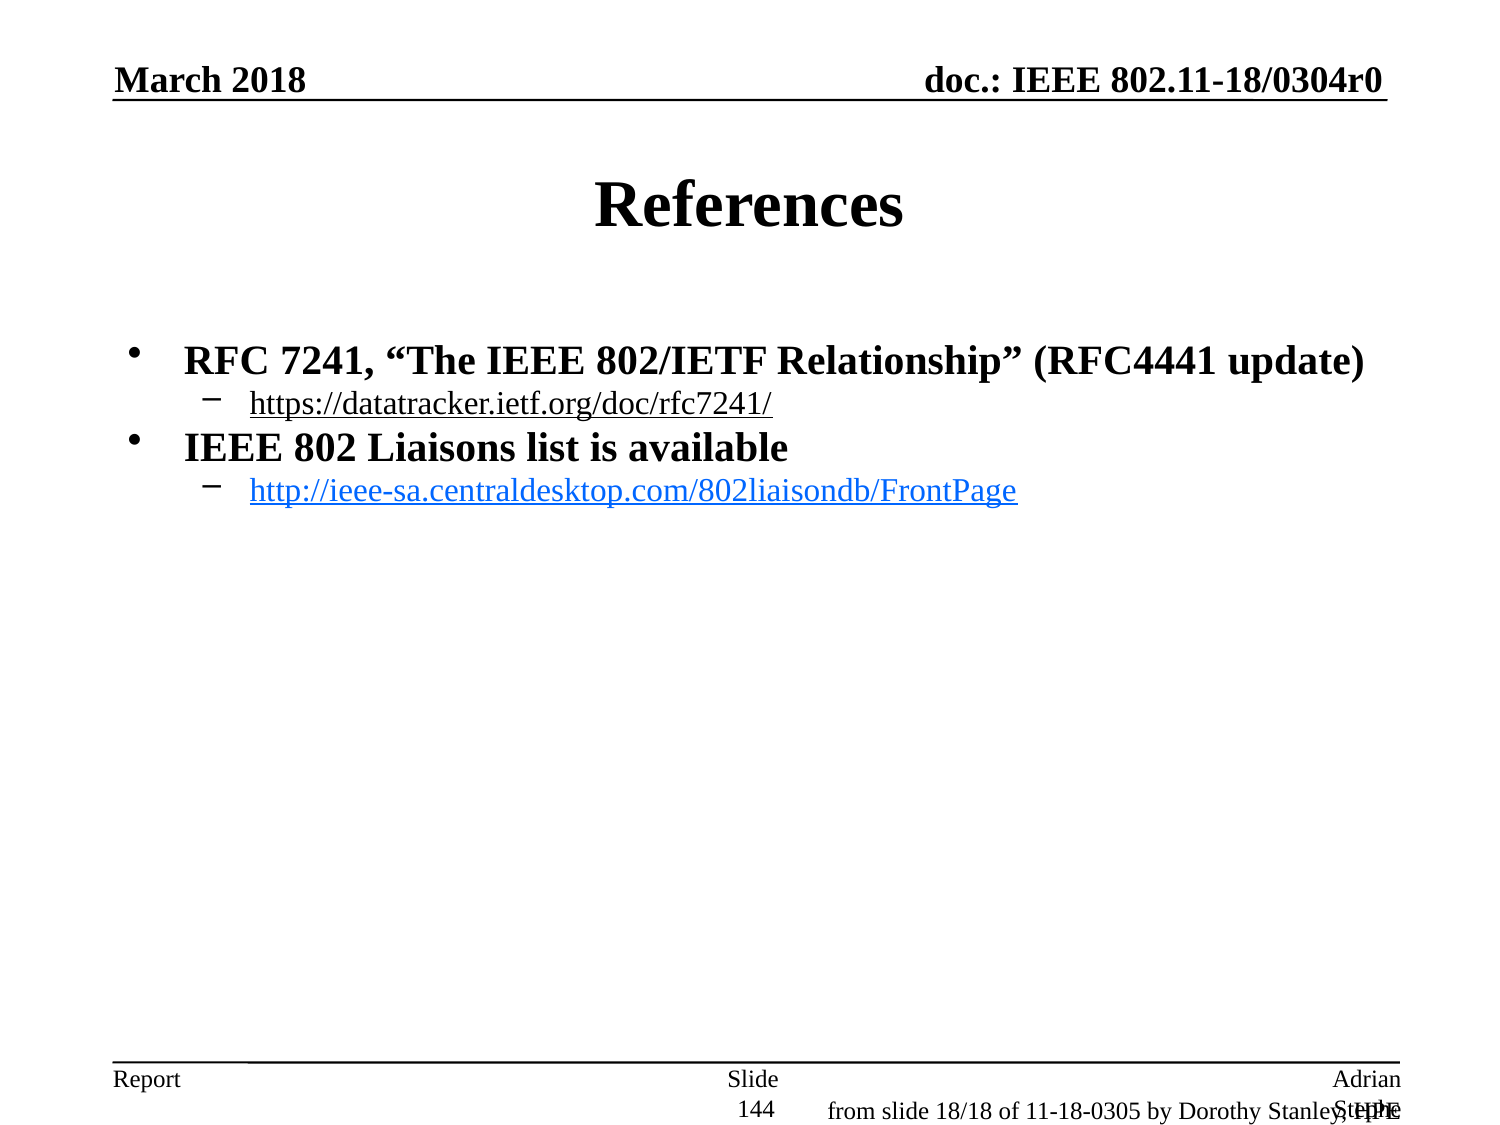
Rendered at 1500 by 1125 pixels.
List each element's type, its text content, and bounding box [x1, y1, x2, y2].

list RFC 7241, “The IEEE 802/IETF Relationship” (RFC4441 update) https://datatracker.ietf.org/doc/rfc7241/ IEEE 802 Liaisons list is available http://ieee-sa.centraldesktop.com/802liaisondb/FrontPage [112, 275, 1450, 1075]
slide_number Slide 144 [711, 1061, 801, 1093]
text_box from slide 18/18 of 11-18-0305 by Dorothy Stanley, HPE [343, 1087, 1417, 1125]
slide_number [114, 54, 374, 101]
title References [112, 112, 1388, 275]
footer Adrian Stephens, Intel Corporation [1324, 1075, 1402, 1087]
